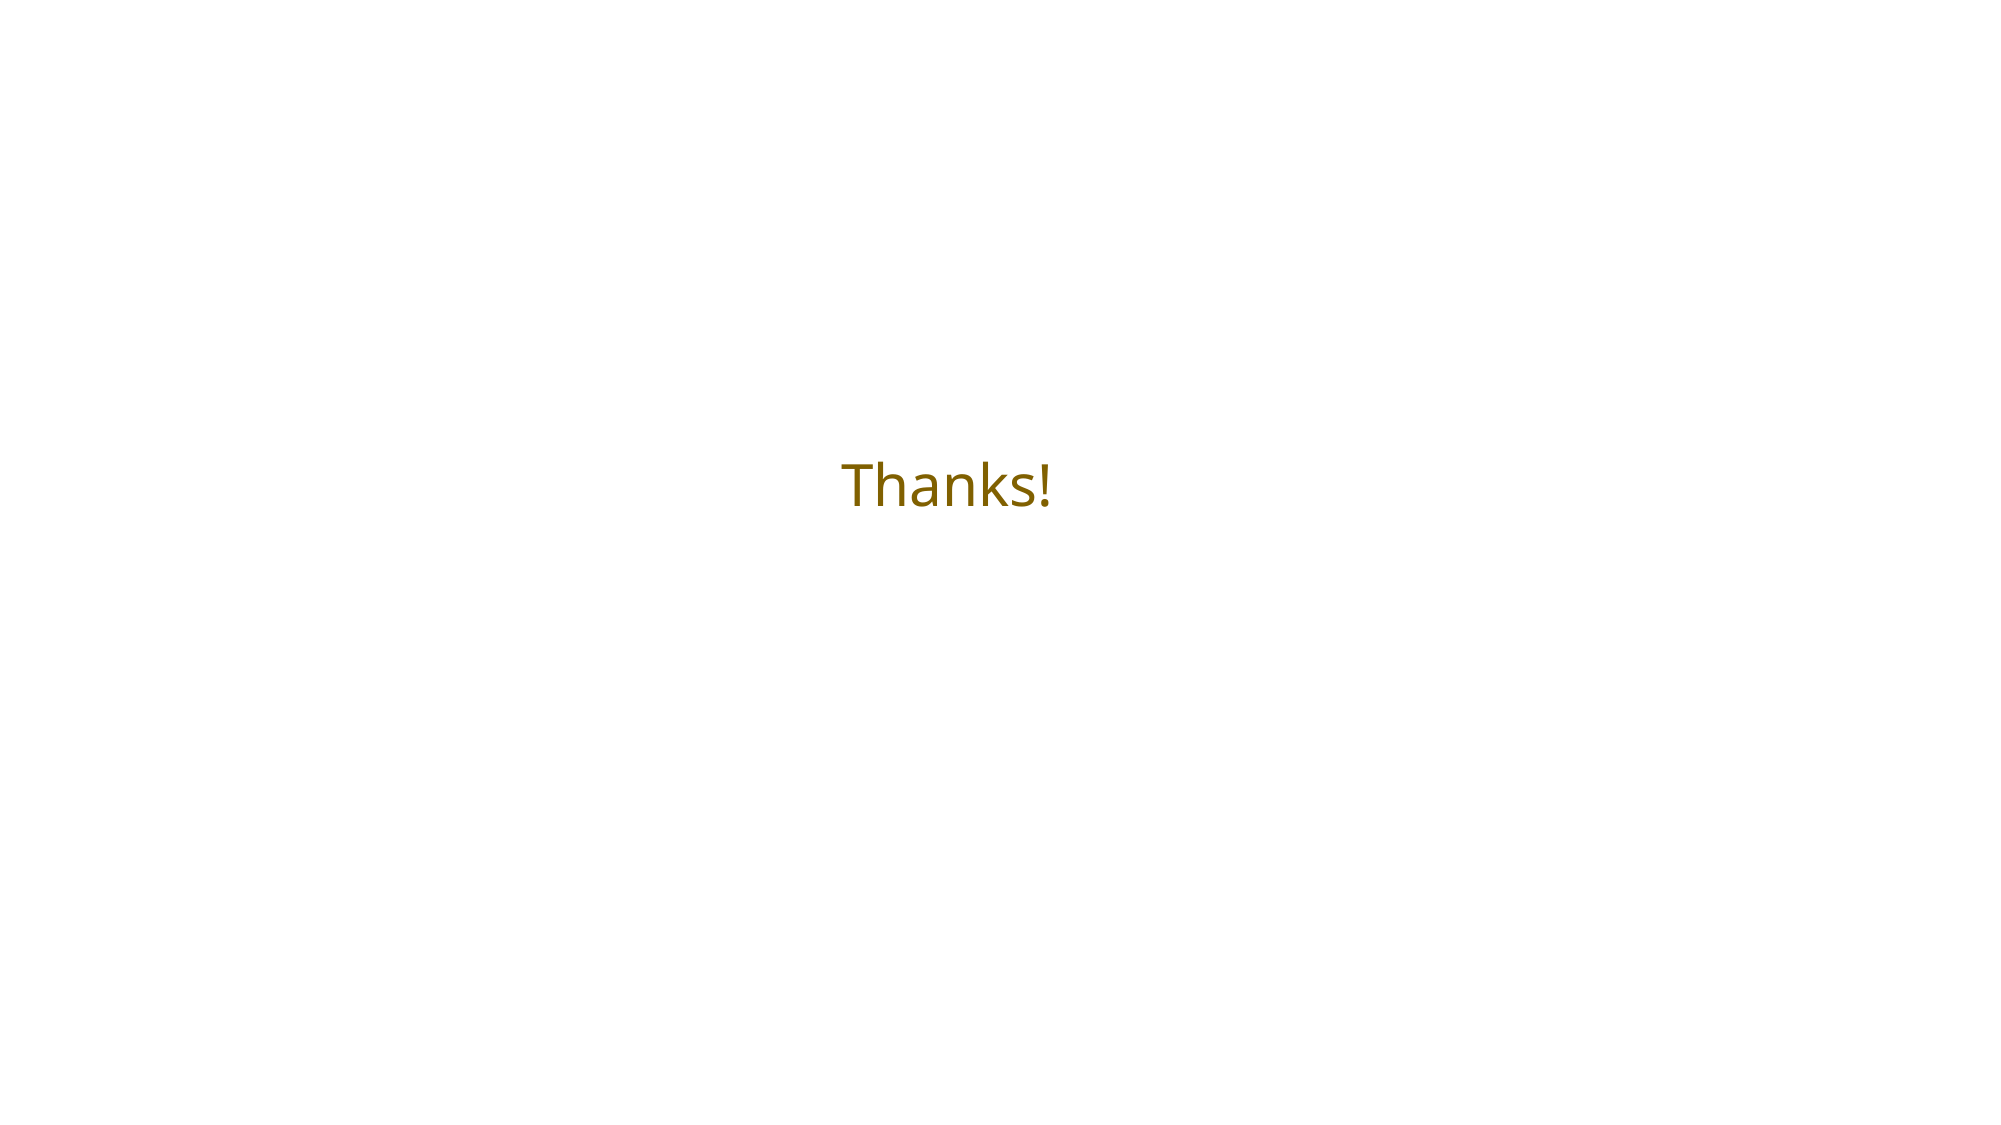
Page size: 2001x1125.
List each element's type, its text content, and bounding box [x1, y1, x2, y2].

list Thanks! [826, 448, 1436, 947]
